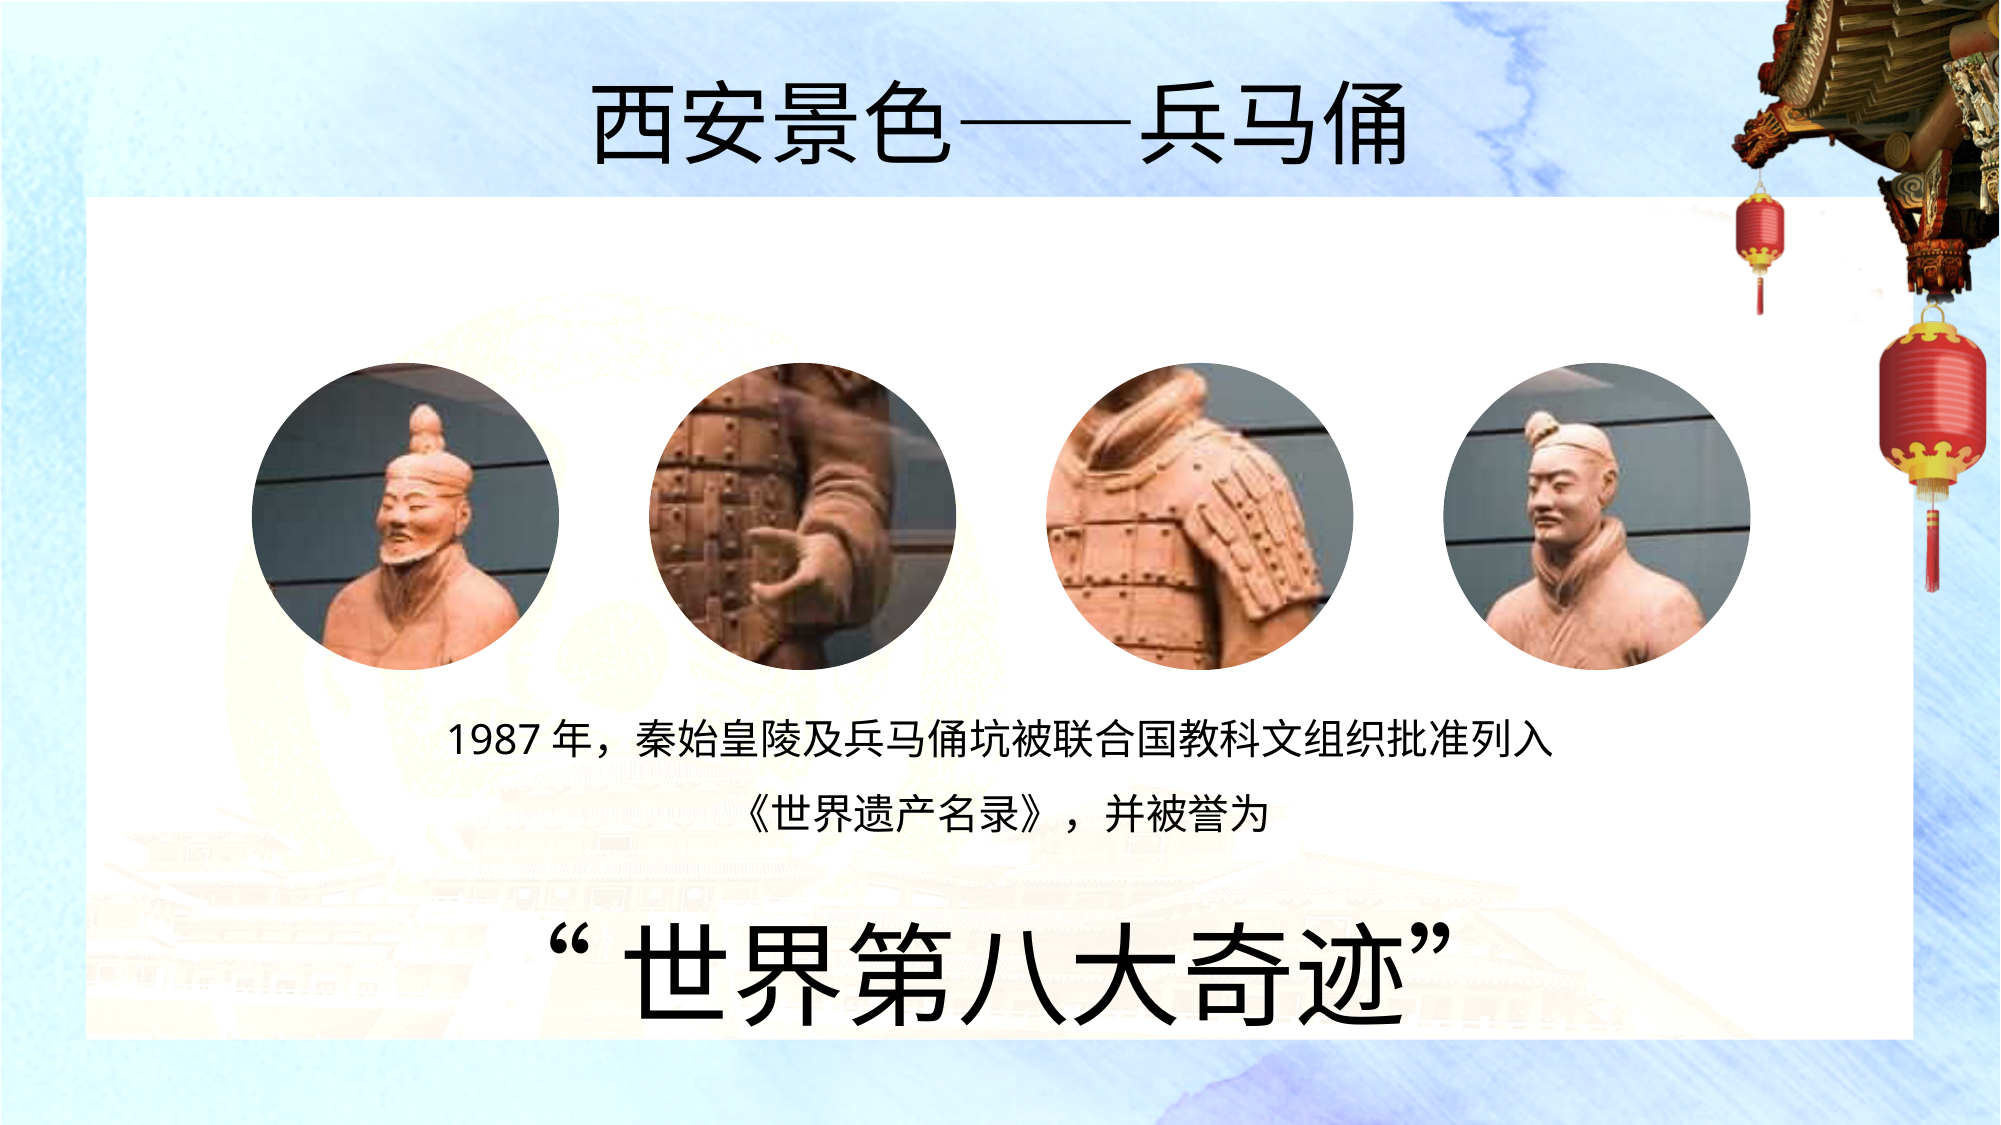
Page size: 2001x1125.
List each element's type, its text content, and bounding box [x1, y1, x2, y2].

text_box 1987年，秦始皇陵及兵马俑坑被联合国教科文组织批准列入 《世界遗产名录》，并被誉为 “世界第八大奇迹” [302, 680, 1698, 1048]
title 西安景色——兵马俑 [137, 59, 1863, 197]
picture [3, 0, 2000, 1125]
